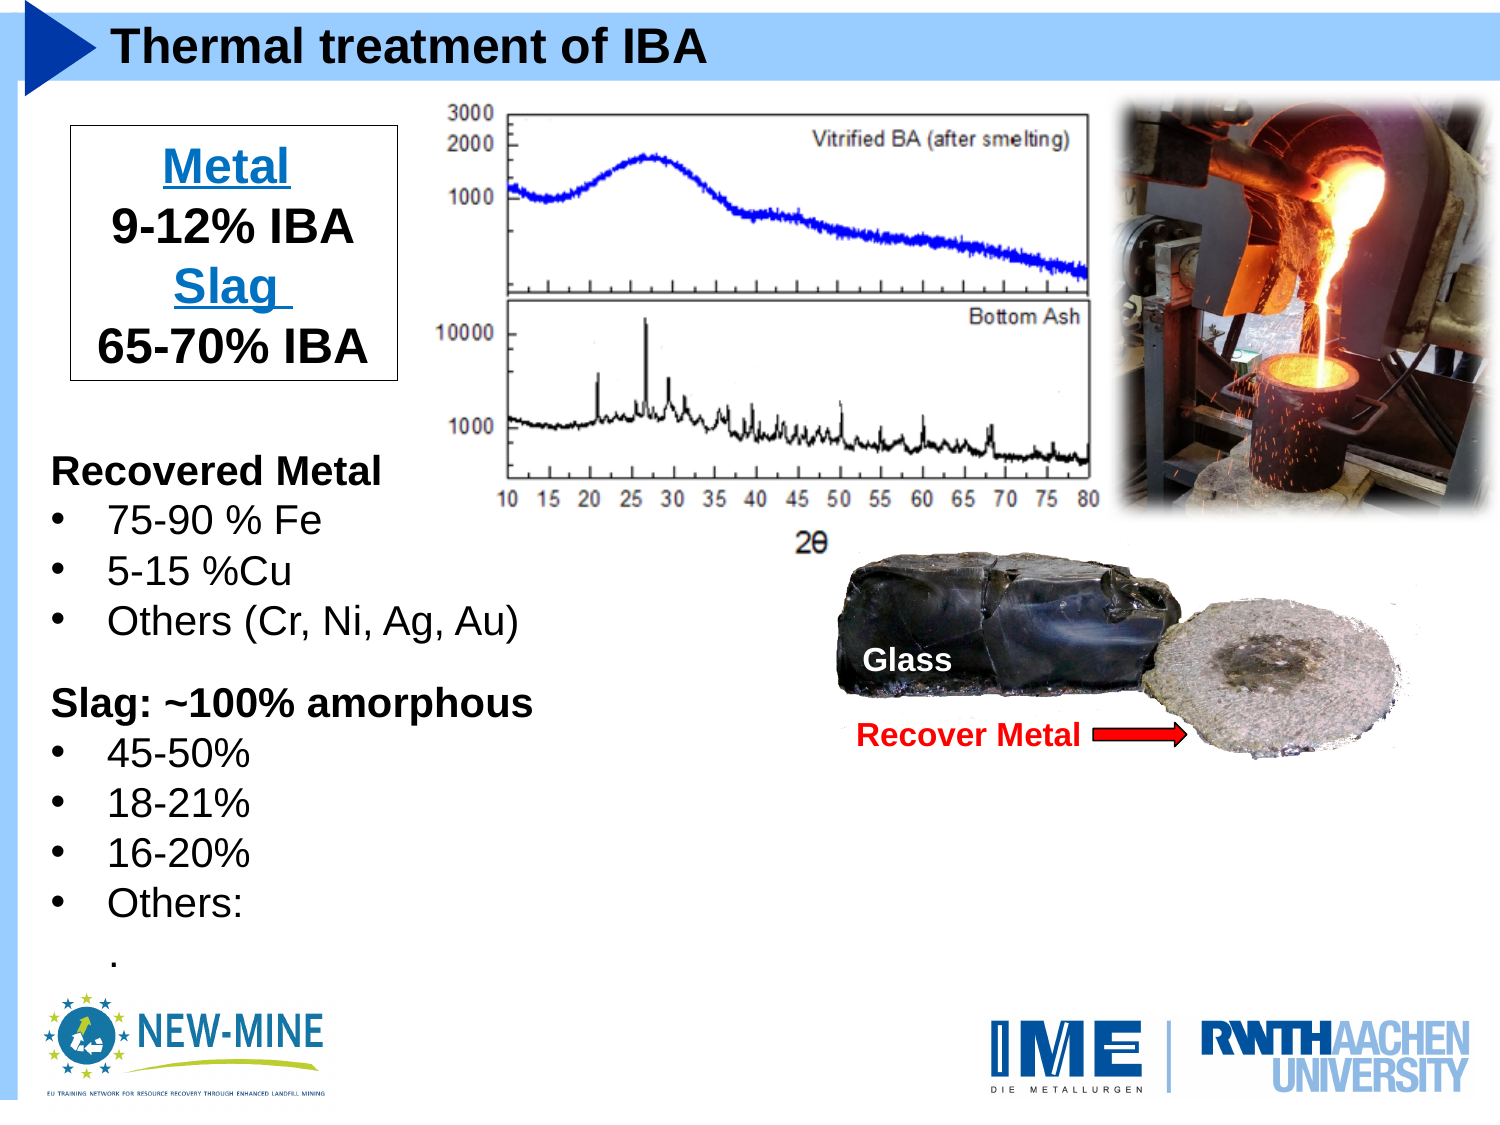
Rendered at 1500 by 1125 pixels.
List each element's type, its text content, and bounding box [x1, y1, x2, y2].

picture [988, 1017, 1476, 1100]
picture [32, 984, 335, 1112]
text_box Recovered Metal 75-90 % Fe 5-15 %Cu Others (Cr, Ni, Ag, Au) [35, 435, 560, 651]
text_box Metal 9-12% IBA Slag 65-70% IBA [70, 125, 398, 381]
picture [420, 89, 1500, 563]
text_box Thermal treatment of IBA [95, 18, 1496, 82]
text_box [809, 495, 1421, 795]
